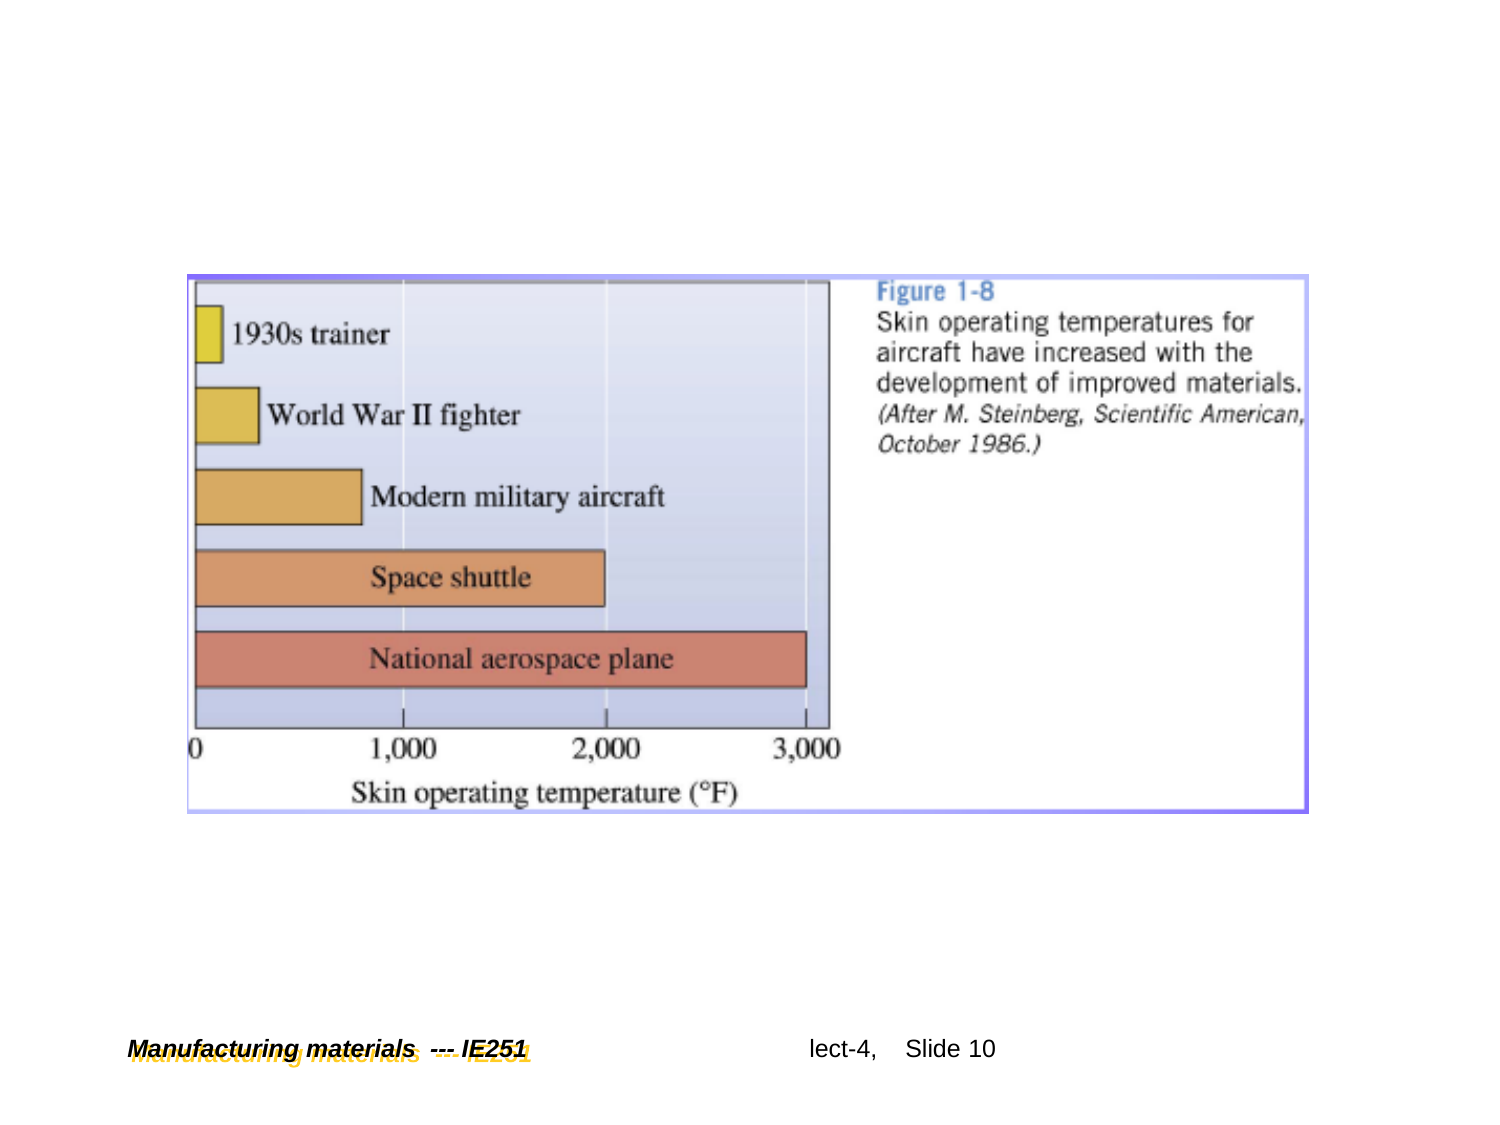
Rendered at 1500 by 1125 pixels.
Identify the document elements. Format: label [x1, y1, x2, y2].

picture [187, 274, 1309, 814]
